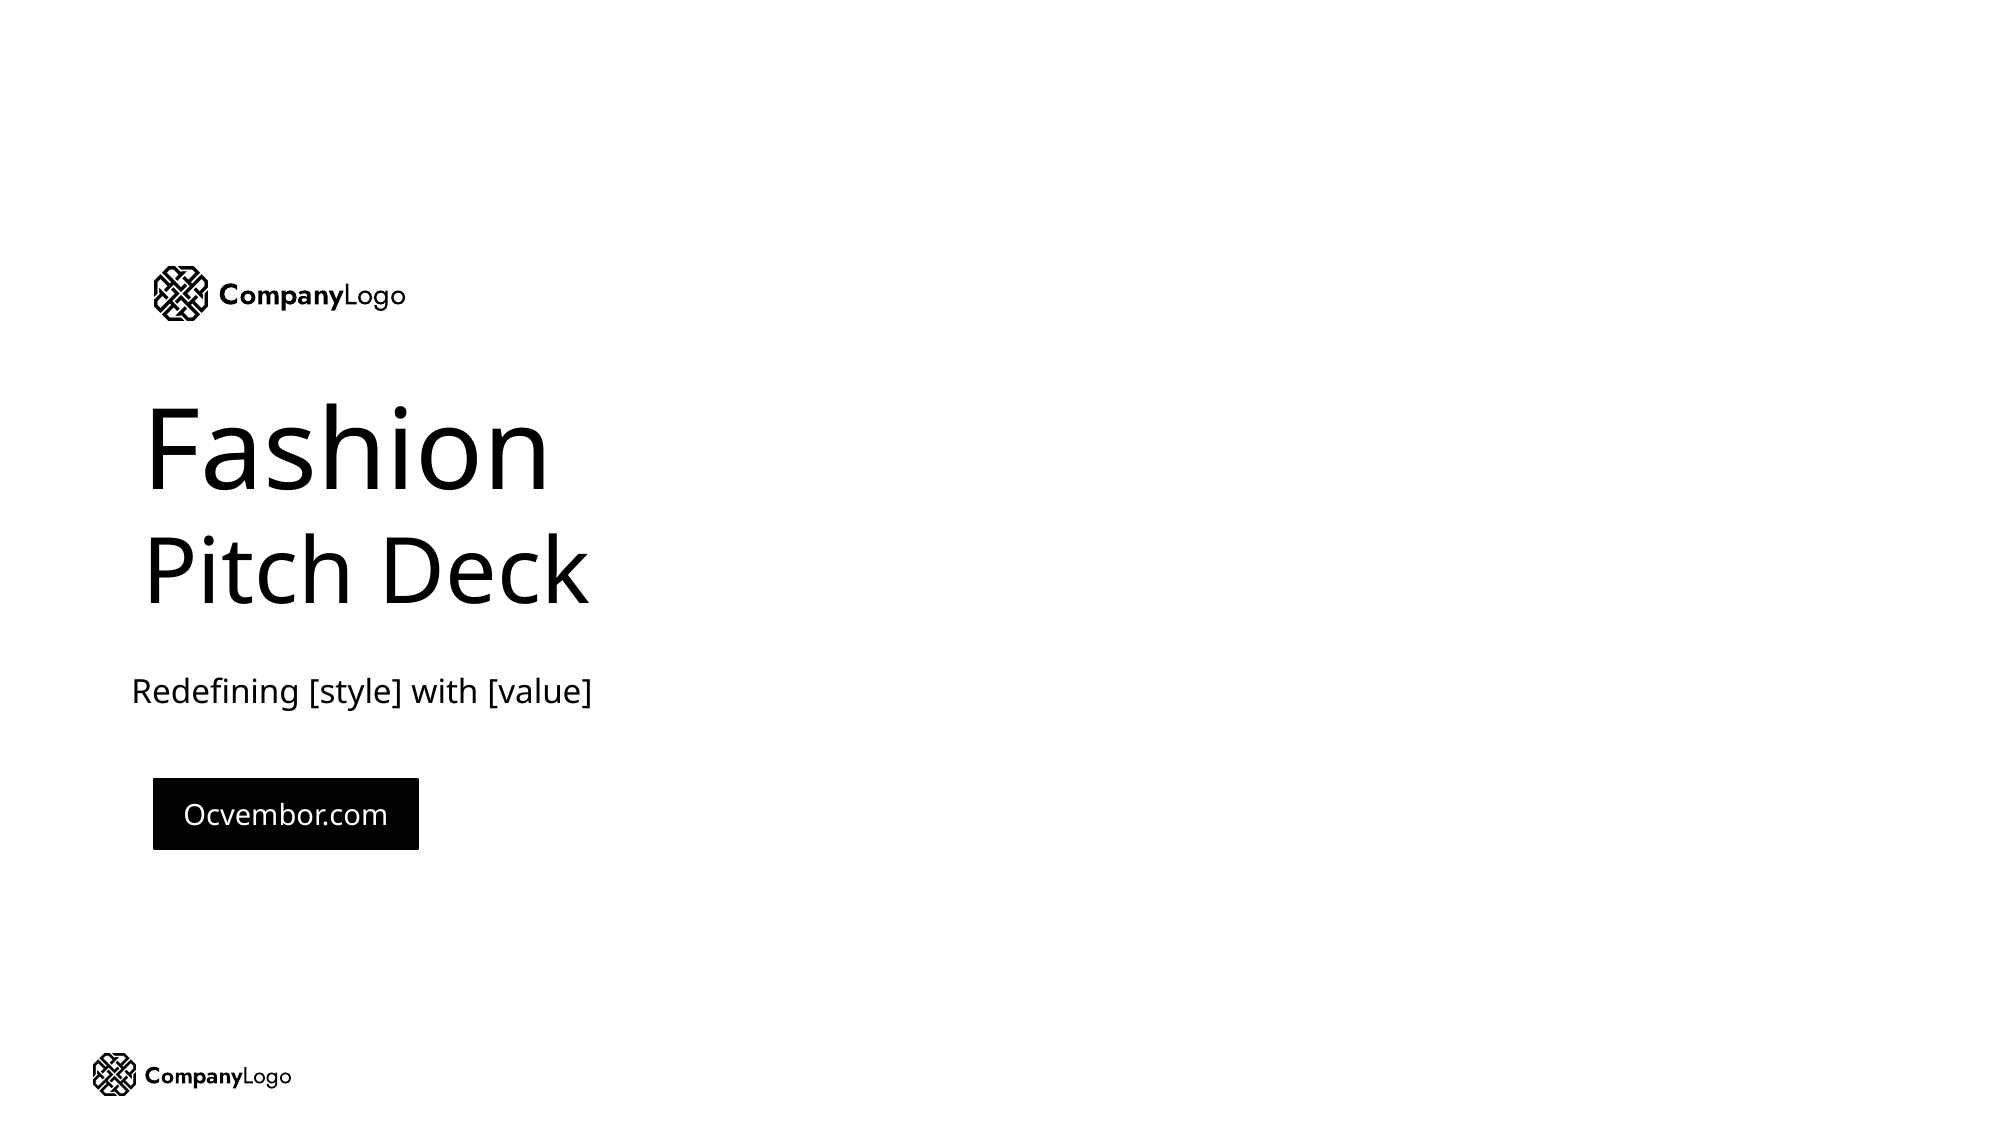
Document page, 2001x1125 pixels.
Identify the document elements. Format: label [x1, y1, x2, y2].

text_box [153, 266, 406, 321]
picture [0, 0, 2000, 1125]
